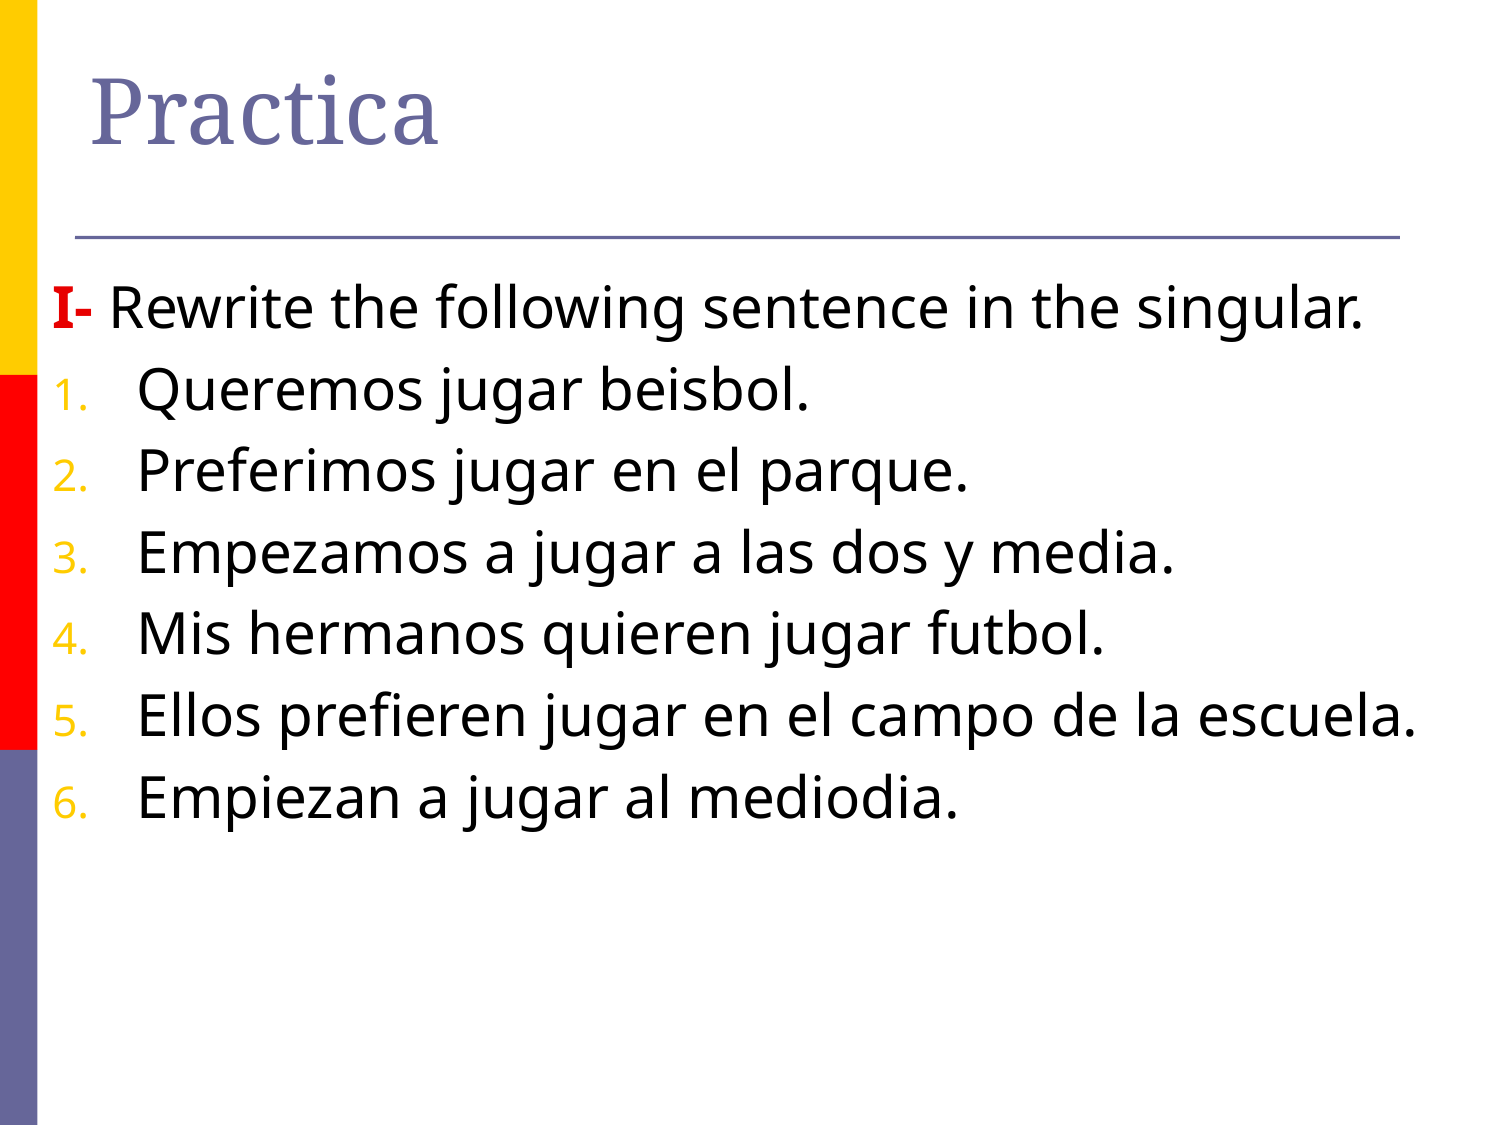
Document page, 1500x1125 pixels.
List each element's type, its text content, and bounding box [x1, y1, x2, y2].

text_box Practica [74, 45, 1425, 233]
text_box I- Rewrite the following sentence in the singular. Queremos jugar beisbol. Preferimos jugar en el parque. Empezamos a jugar a las dos y media. Mis hermanos quieren jugar futbol. Ellos prefieren jugar en el campo de la escuela. Empiezan a jugar al mediodia. [37, 262, 1463, 1006]
